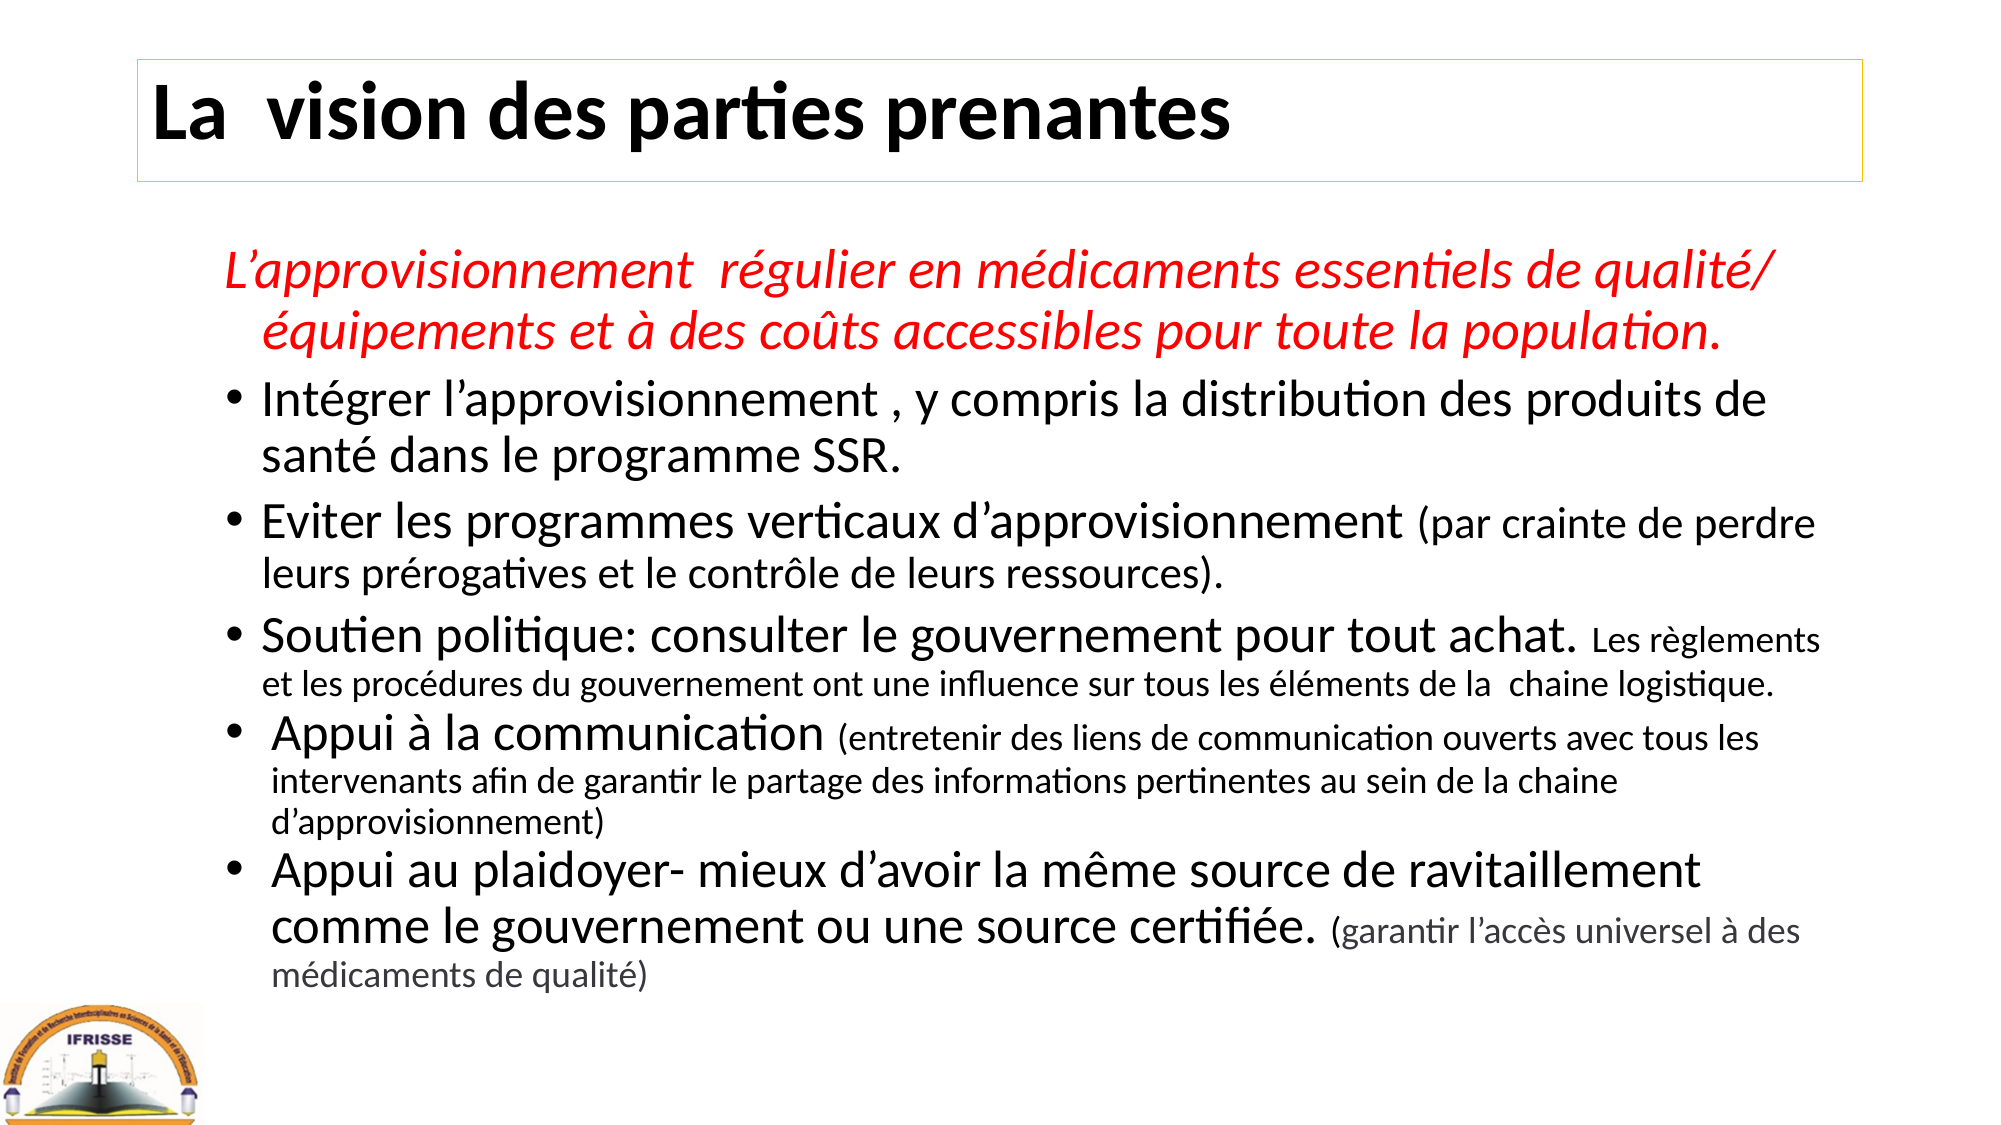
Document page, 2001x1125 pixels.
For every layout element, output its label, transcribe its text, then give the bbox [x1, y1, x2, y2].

title La vision des parties prenantes [137, 59, 1863, 182]
list L’approvisionnement régulier en médicaments essentiels de qualité/ équipements et à des coûts accessibles pour toute la population. Intégrer l’approvisionnement , y compris la distribution des produits de santé dans le programme SSR. Eviter les programmes verticaux d’approvisionnement (par crainte de perdre leurs prérogatives et le contrôle de leurs ressources). Soutien politique: consulter le gouvernement pour tout achat. Les règlements et les procédures du gouvernement ont une influence sur tous les éléments de la chaine logistique. Appui à la communication (entretenir des liens de communication ouverts avec tous les intervenants afin de garantir le partage des informations pertinentes au sein de la chaine d’approvisionnement) Appui au plaidoyer- mieux d’avoir la même source de ravitaillement comme le gouvernement ou une source certifiée. (garantir l’accès universel à des médicaments de qualité) [137, 232, 1863, 1014]
picture [0, 1003, 204, 1125]
